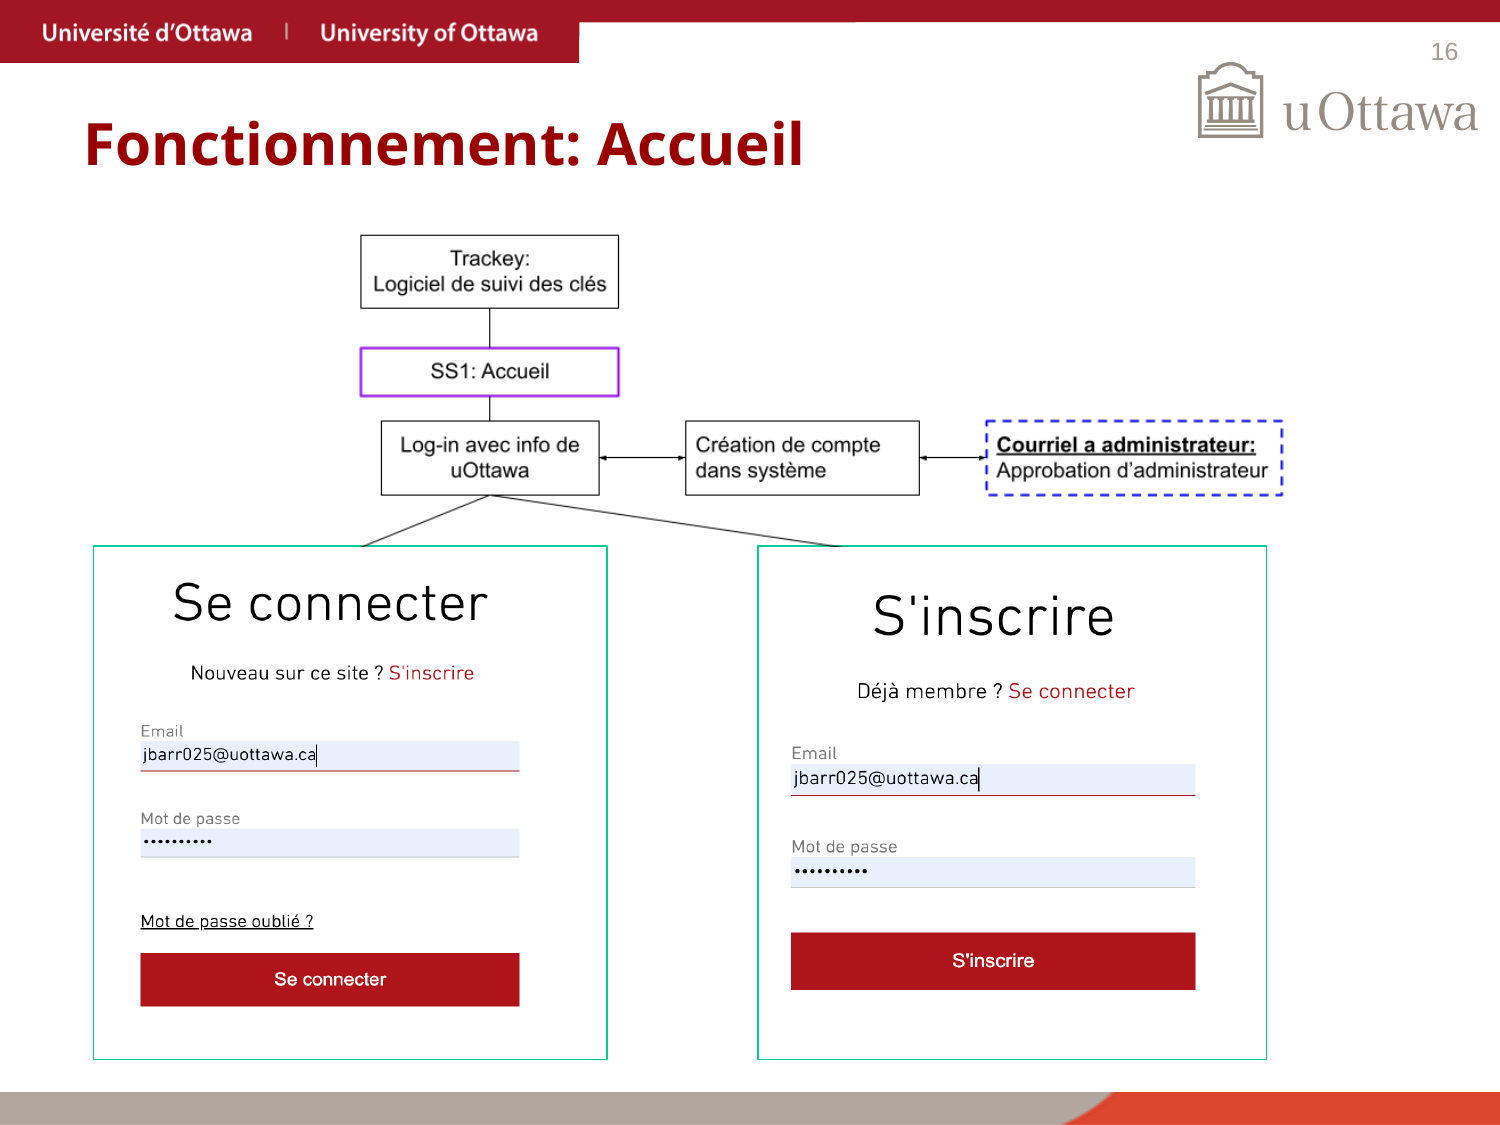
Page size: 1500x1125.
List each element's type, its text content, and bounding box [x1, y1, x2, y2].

picture [0, 1092, 1500, 1125]
picture [0, 212, 1434, 1060]
title Fonctionnement: Accueil [69, 71, 1345, 211]
picture [0, 0, 1500, 138]
